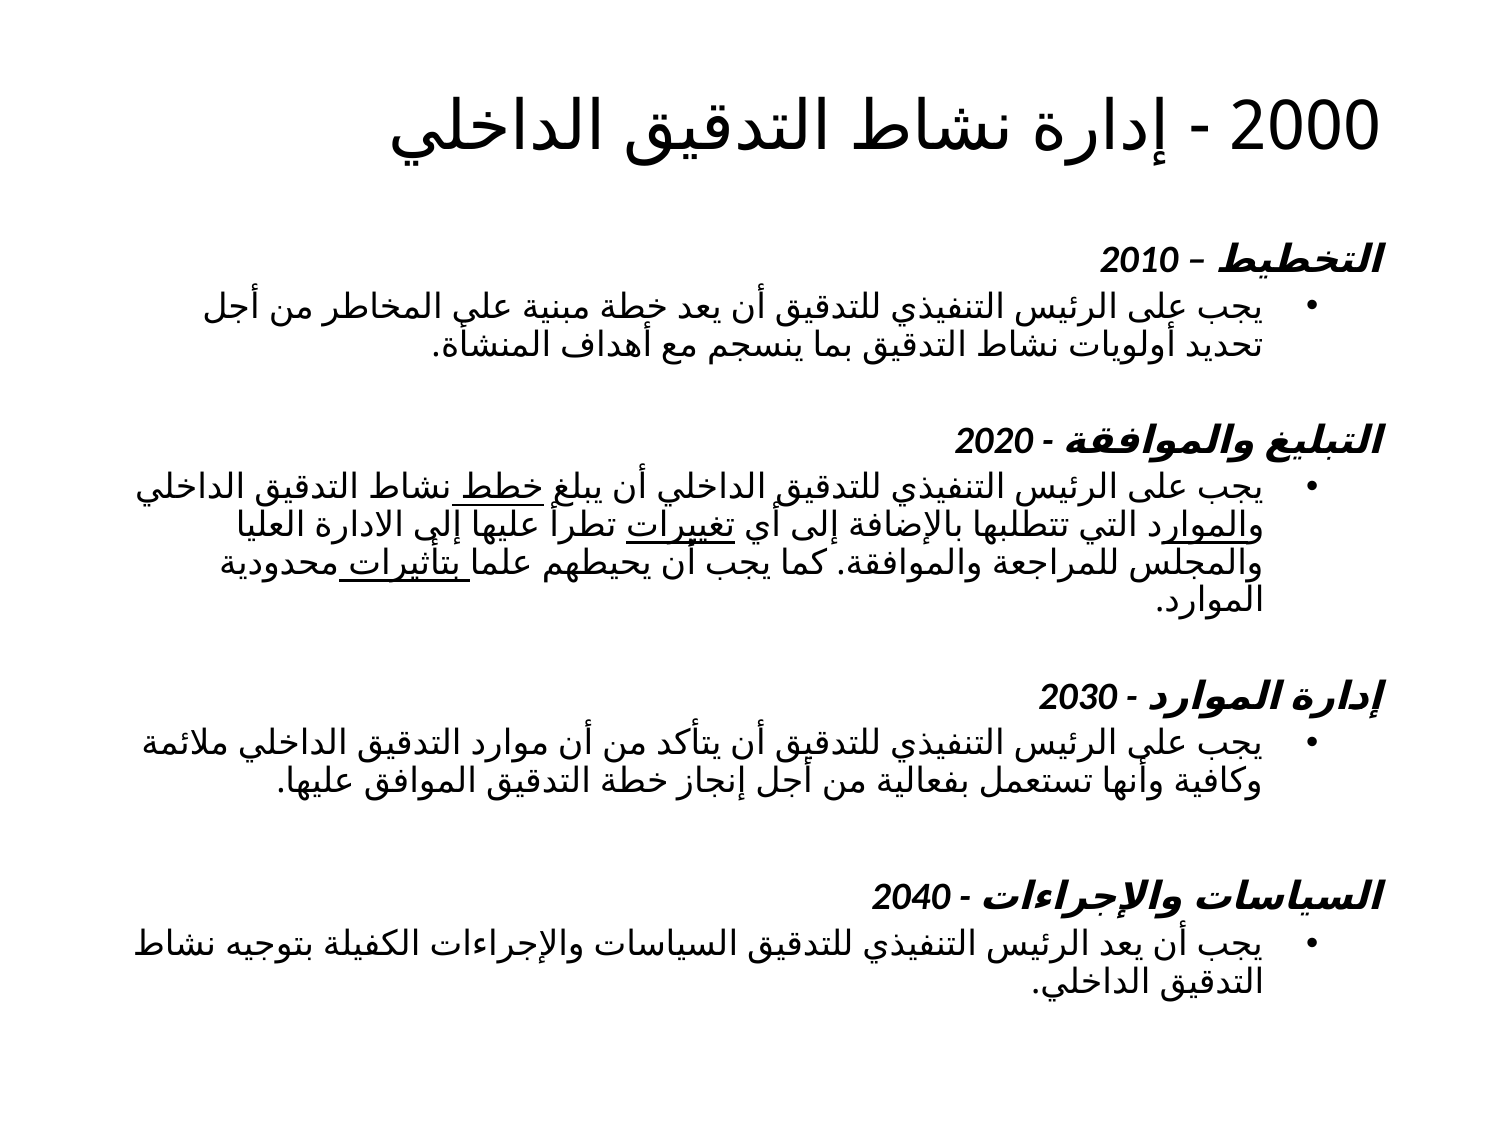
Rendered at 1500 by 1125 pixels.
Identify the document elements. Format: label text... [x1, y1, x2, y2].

list 2010 – التخطيط يجب على الرئيس التنفيذي للتدقيق أن يعد خطة مبنية على المخاطر من أجل تحديد أولويات نشاط التدقيق بما ينسجم مع أهداف المنشأة. 2020 - التبليغ والموافقة يجب على الرئيس التنفيذي للتدقيق الداخلي أن يبلغ خطط نشاط التدقيق الداخلي والموارد التي تتطلبها بالإضافة إلى أي تغييرات تطرأ عليها إلى الادارة العليا والمجلس للمراجعة والموافقة. كما يجب أن يحيطهم علما بتأثيرات محدودية الموارد. 2030 - إدارة الموارد يجب على الرئيس التنفيذي للتدقيق أن يتأكد من أن موارد التدقيق الداخلي ملائمة وكافية وأنها تستعمل بفعالية من أجل إنجاز خطة التدقيق الموافق عليها. 2040 - السياسات والإجراءات يجب أن يعد الرئيس التنفيذي للتدقيق السياسات والإجراءات الكفيلة بتوجيه نشاط التدقيق الداخلي. [103, 231, 1397, 1014]
title 2000 - إدارة نشاط التدقيق الداخلي [103, 59, 1397, 231]
